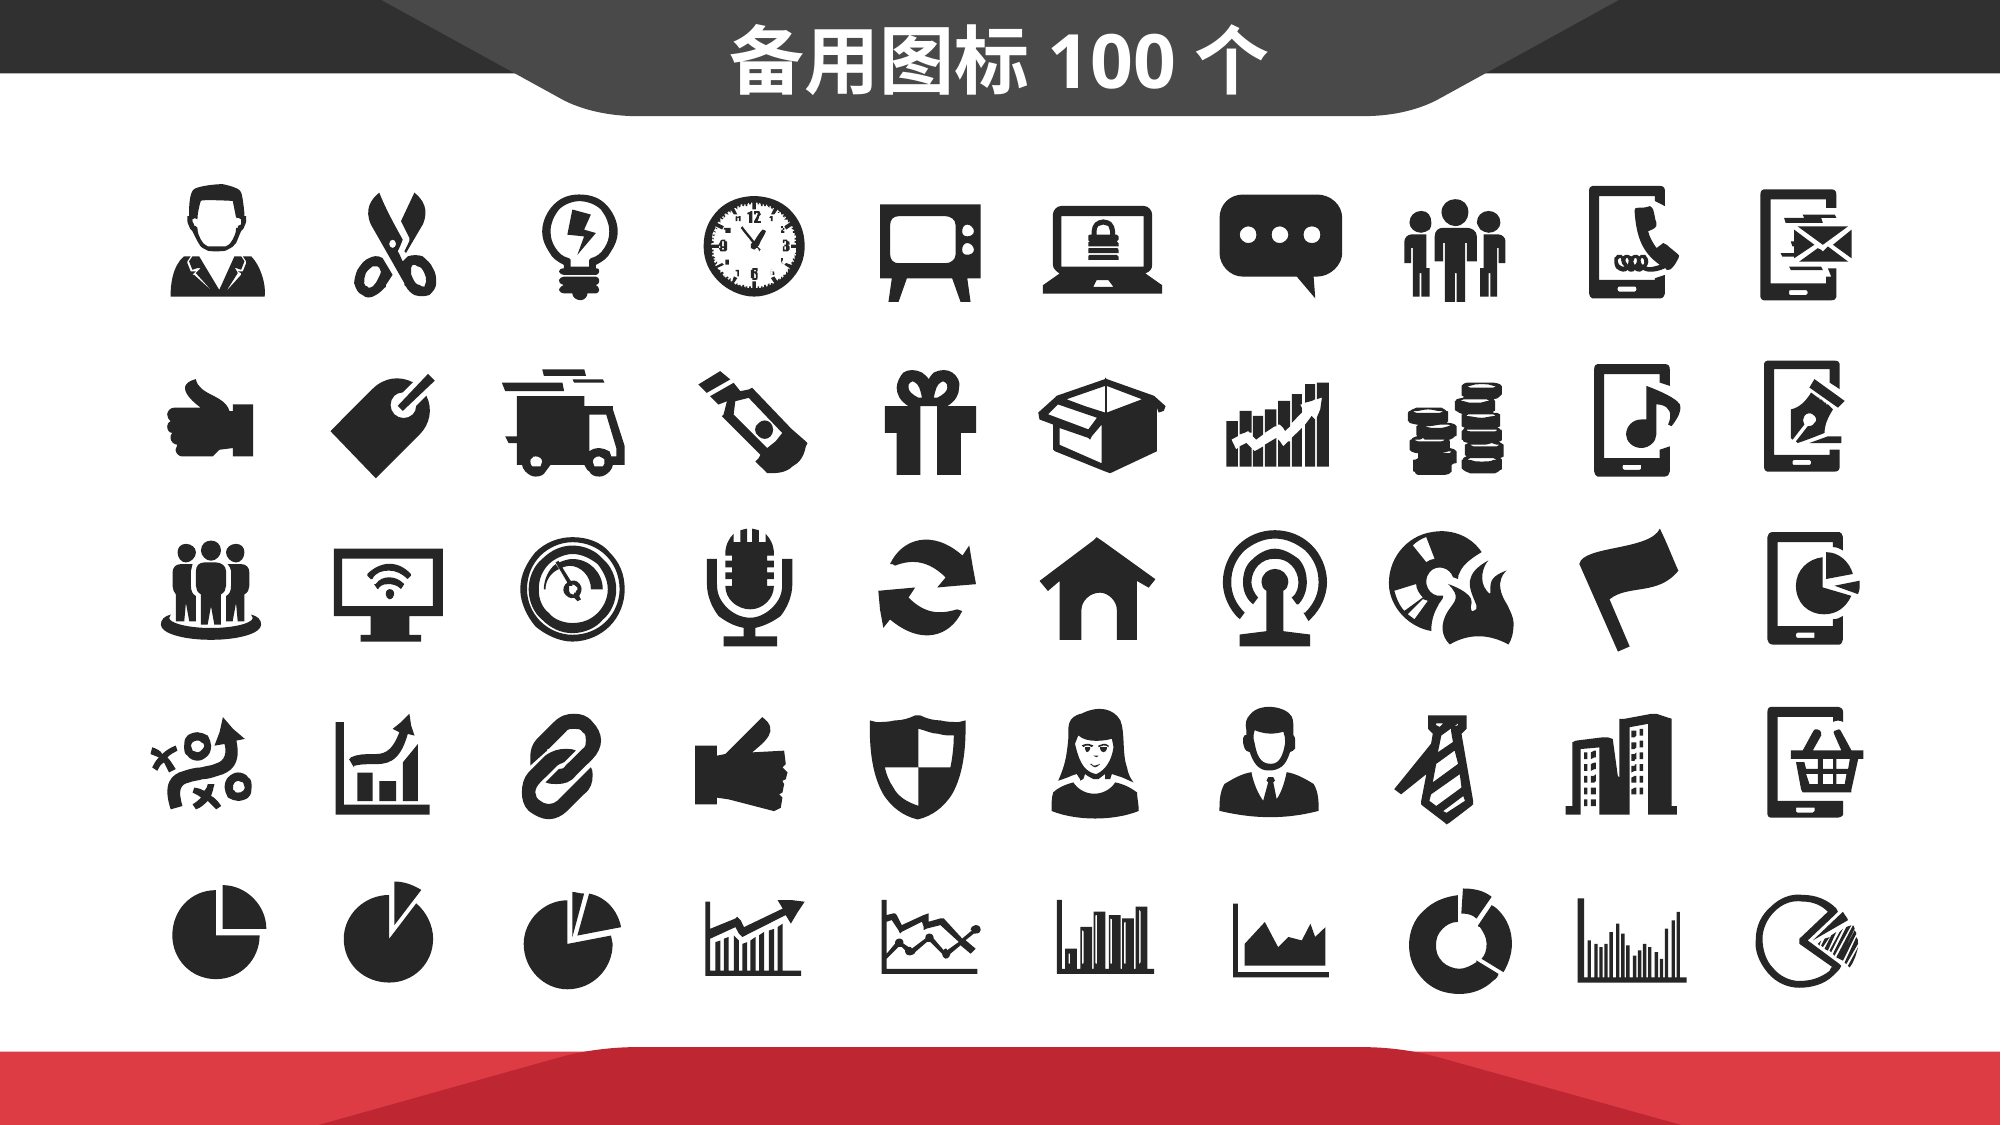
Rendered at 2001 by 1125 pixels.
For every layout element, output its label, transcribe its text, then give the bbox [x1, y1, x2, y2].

text_box [542, 369, 587, 376]
text_box [703, 196, 805, 297]
text_box [333, 548, 443, 642]
text_box [200, 540, 221, 561]
text_box [706, 558, 793, 647]
text_box [177, 543, 196, 563]
text_box [1760, 189, 1837, 301]
text_box [1219, 194, 1343, 299]
text_box [1579, 528, 1679, 652]
text_box [172, 890, 260, 980]
text_box [705, 900, 805, 976]
text_box [1809, 379, 1845, 408]
text_box [1039, 537, 1156, 640]
text_box 备用图标100个 [715, 5, 1285, 111]
text_box [521, 713, 602, 820]
text_box [1487, 0, 2000, 74]
text_box [195, 562, 227, 625]
text_box [150, 745, 178, 773]
text_box [505, 396, 625, 477]
text_box [1233, 903, 1329, 978]
text_box [226, 543, 245, 563]
text_box [695, 717, 788, 812]
text_box [1278, 427, 1302, 467]
text_box [167, 717, 245, 810]
text_box [577, 893, 622, 936]
text_box [1589, 185, 1665, 299]
text_box [725, 528, 774, 610]
text_box [1577, 898, 1687, 983]
text_box [1434, 199, 1477, 302]
text_box [222, 885, 267, 929]
text_box [1797, 226, 1849, 245]
text_box [1594, 364, 1670, 477]
text_box [1407, 407, 1457, 475]
text_box [1239, 437, 1277, 467]
text_box [330, 378, 430, 479]
text_box [884, 370, 977, 475]
text_box [1222, 530, 1328, 622]
text_box [572, 891, 585, 938]
text_box [1239, 409, 1277, 440]
text_box [523, 900, 613, 990]
text_box [1767, 706, 1844, 818]
text_box [1764, 360, 1840, 472]
text_box [1442, 560, 1514, 645]
text_box [1409, 895, 1499, 994]
text_box [542, 194, 618, 275]
text_box [349, 713, 415, 768]
text_box [501, 382, 565, 392]
text_box [1799, 246, 1849, 262]
text_box [1480, 234, 1506, 297]
text_box [1809, 436, 1842, 444]
text_box [381, 0, 1619, 117]
text_box [0, 0, 514, 74]
text_box [1767, 532, 1843, 645]
text_box [394, 881, 422, 926]
text_box [167, 379, 254, 457]
text_box [1388, 531, 1482, 632]
text_box [1812, 911, 1848, 941]
text_box [170, 256, 265, 297]
text_box [890, 539, 977, 588]
text_box [1834, 580, 1860, 595]
text_box [1454, 382, 1504, 474]
text_box [1826, 552, 1853, 580]
text_box [1476, 210, 1501, 233]
text_box [1817, 925, 1859, 968]
text_box [869, 715, 966, 820]
text_box [368, 192, 437, 297]
text_box [1404, 234, 1430, 297]
text_box [1626, 385, 1681, 448]
text_box [880, 204, 981, 302]
text_box [1305, 382, 1329, 467]
text_box [1394, 715, 1474, 825]
text_box [1565, 713, 1677, 815]
text_box [160, 564, 262, 640]
text_box [1219, 772, 1319, 818]
text_box [335, 722, 430, 815]
text_box [224, 772, 252, 801]
text_box [1795, 557, 1852, 615]
text_box [558, 276, 600, 301]
text_box [1058, 708, 1134, 783]
text_box [1409, 210, 1432, 233]
text_box [881, 899, 981, 974]
text_box [1239, 568, 1311, 647]
text_box [1790, 729, 1864, 793]
text_box [1278, 394, 1302, 431]
text_box [698, 371, 731, 393]
text_box [1042, 205, 1163, 294]
text_box [1614, 206, 1680, 272]
text_box [397, 373, 435, 411]
text_box [1832, 229, 1852, 259]
text_box [1478, 905, 1512, 973]
text_box [1038, 377, 1166, 474]
text_box [1226, 421, 1238, 467]
text_box [354, 256, 393, 298]
text_box [1242, 706, 1296, 771]
text_box [710, 382, 808, 474]
text_box [1056, 899, 1155, 974]
text_box [520, 537, 625, 642]
text_box [343, 894, 434, 983]
text_box [1051, 782, 1139, 819]
text_box [187, 184, 247, 252]
text_box [572, 379, 605, 383]
text_box [1461, 888, 1492, 919]
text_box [0, 1047, 2000, 1125]
text_box [878, 587, 963, 636]
text_box [1755, 894, 1842, 988]
